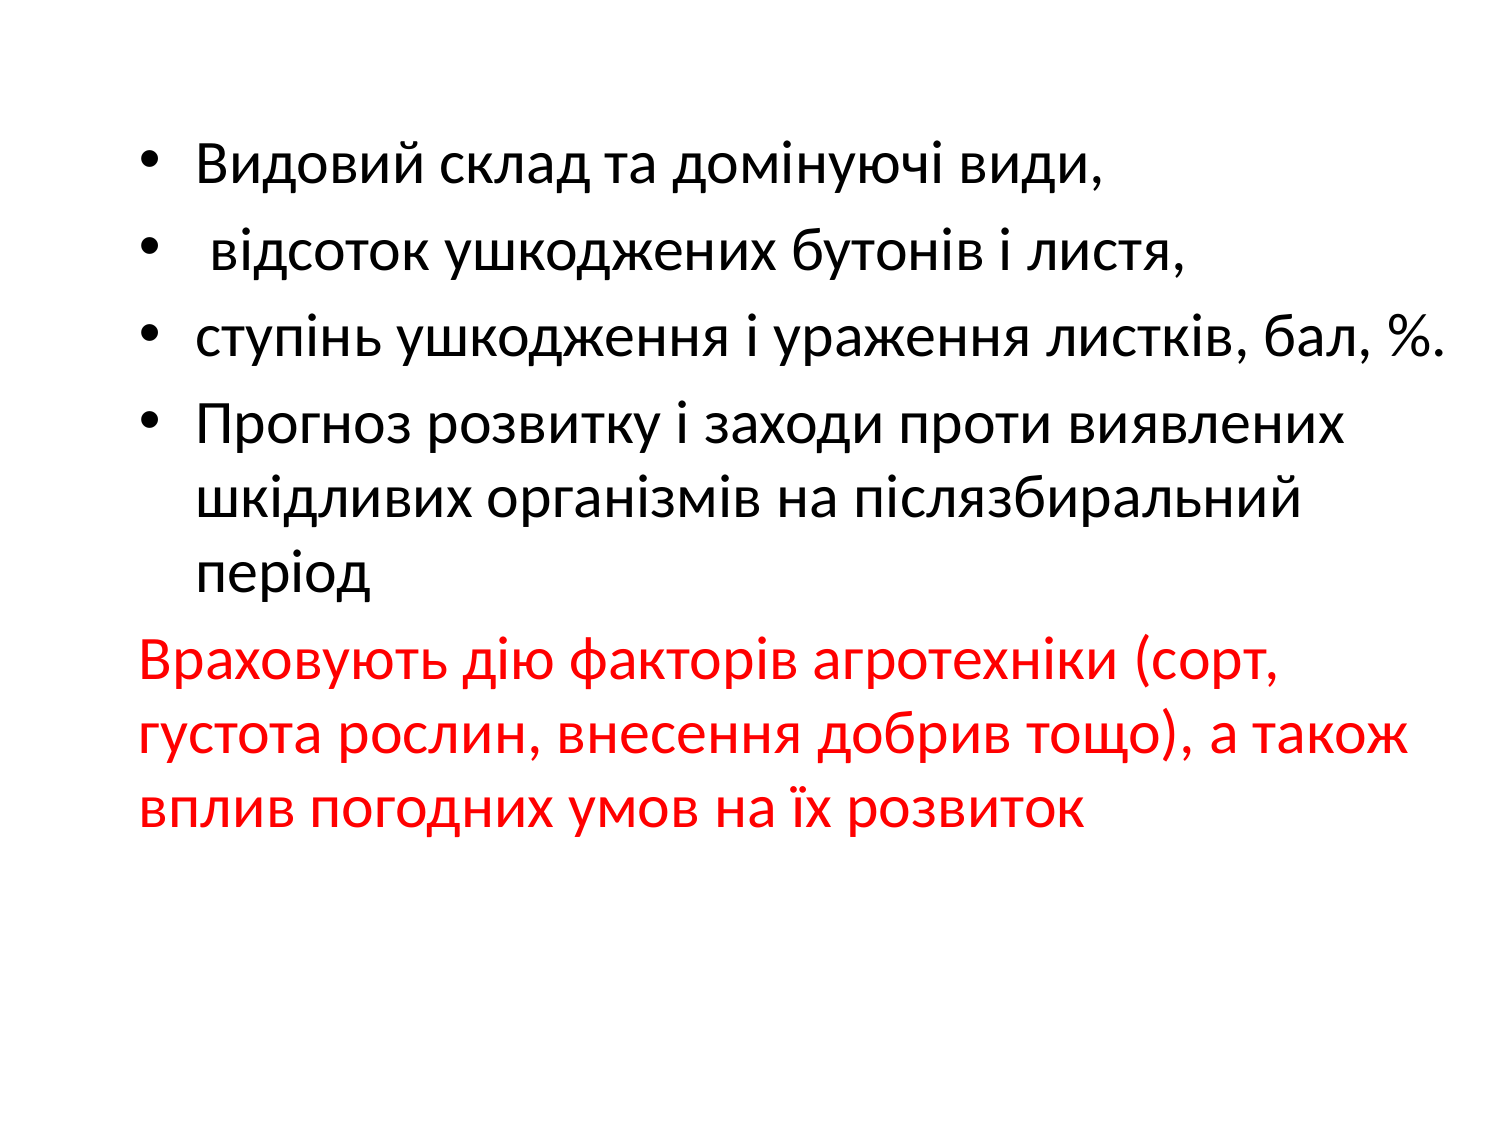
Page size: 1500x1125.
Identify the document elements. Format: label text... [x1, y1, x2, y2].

list Видовий склад та домінуючі види, відсоток ушкоджених бутонів і листя, ступінь ушкодження і ураження листків, бал, %. Прогноз розвитку і заходи проти виявлених шкідливих організмів на післязбиральний період Враховують дію факторів агротехніки (сорт, густота рослин, внесення добрив тощо), а також вплив погодних умов на їх розвиток [123, 113, 1474, 857]
